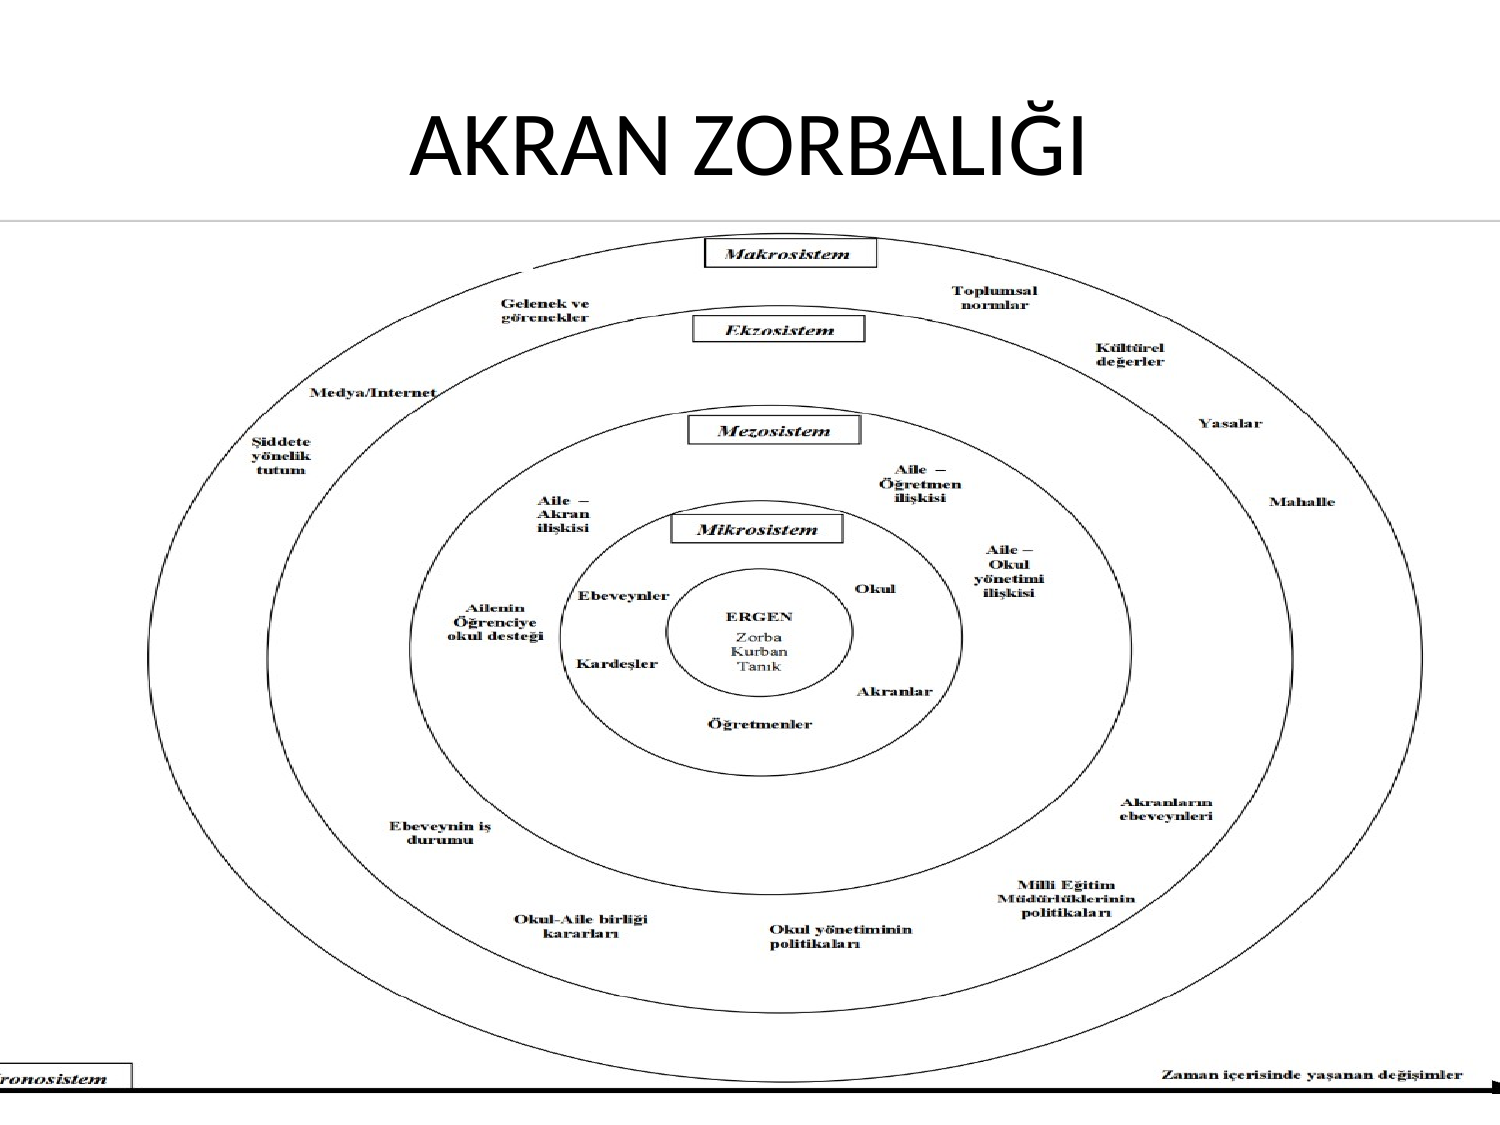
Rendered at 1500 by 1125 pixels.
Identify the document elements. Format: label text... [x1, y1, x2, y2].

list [0, 219, 1500, 1095]
title AKRAN ZORBALIĞI [75, 45, 1425, 219]
